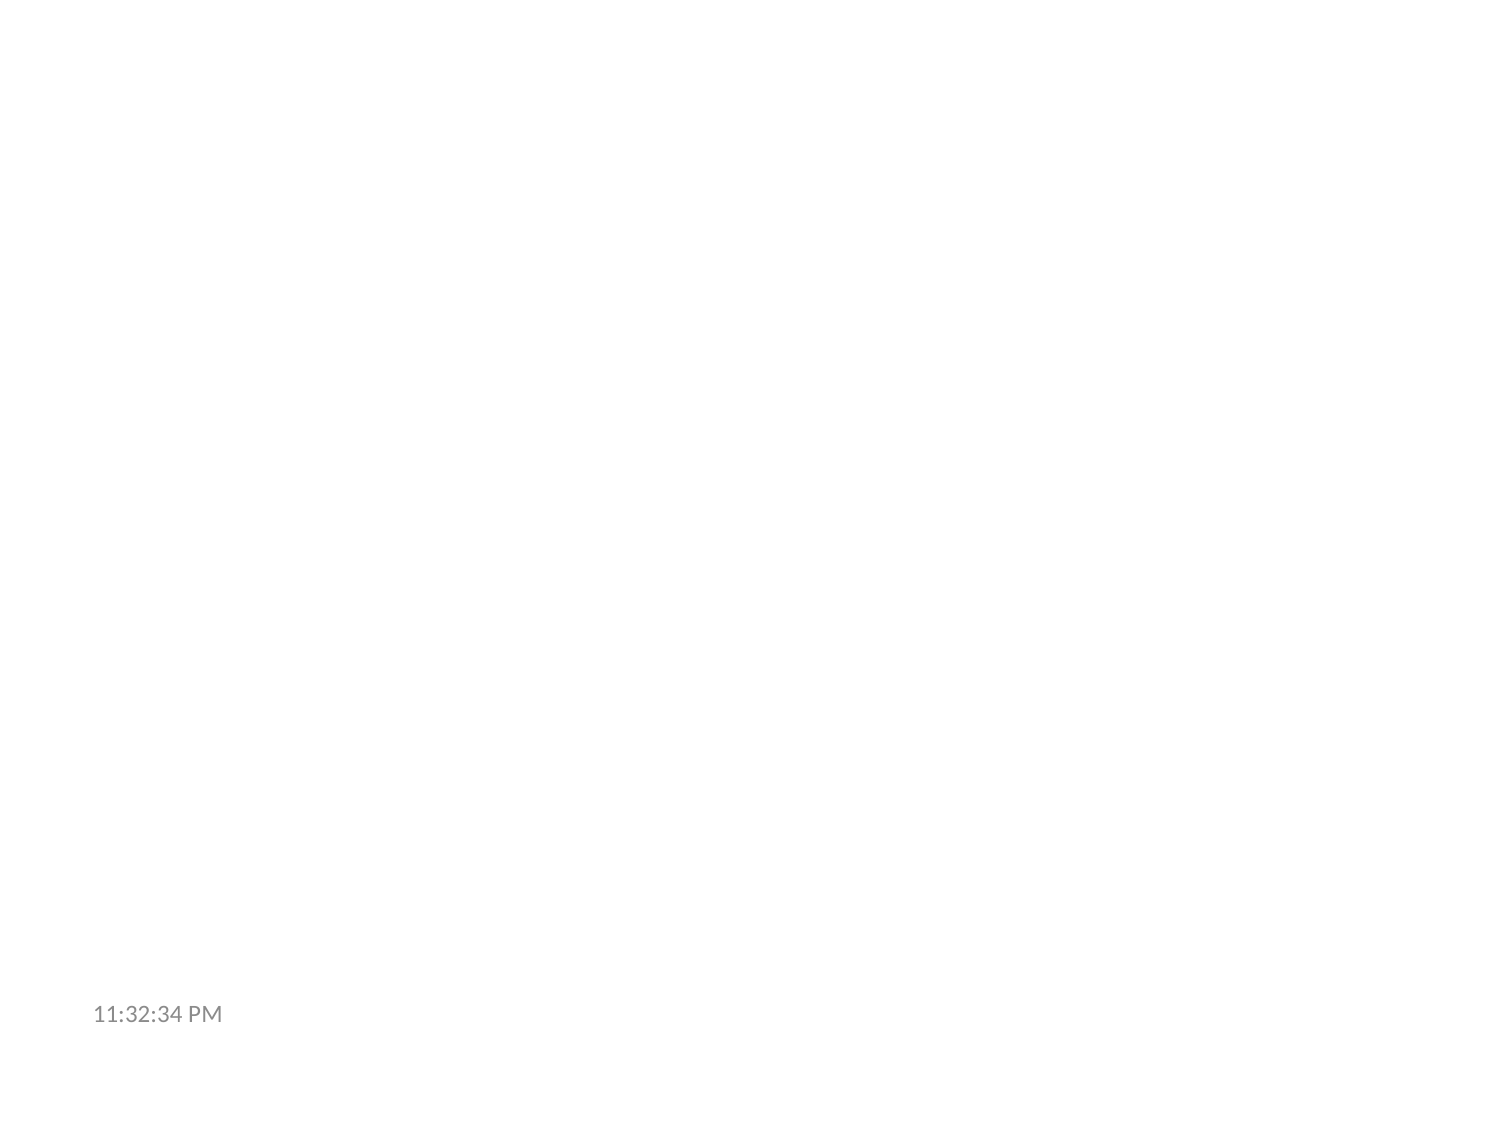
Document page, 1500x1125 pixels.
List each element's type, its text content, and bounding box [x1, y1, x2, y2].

text_box 3:35:09 PM [77, 982, 428, 1043]
